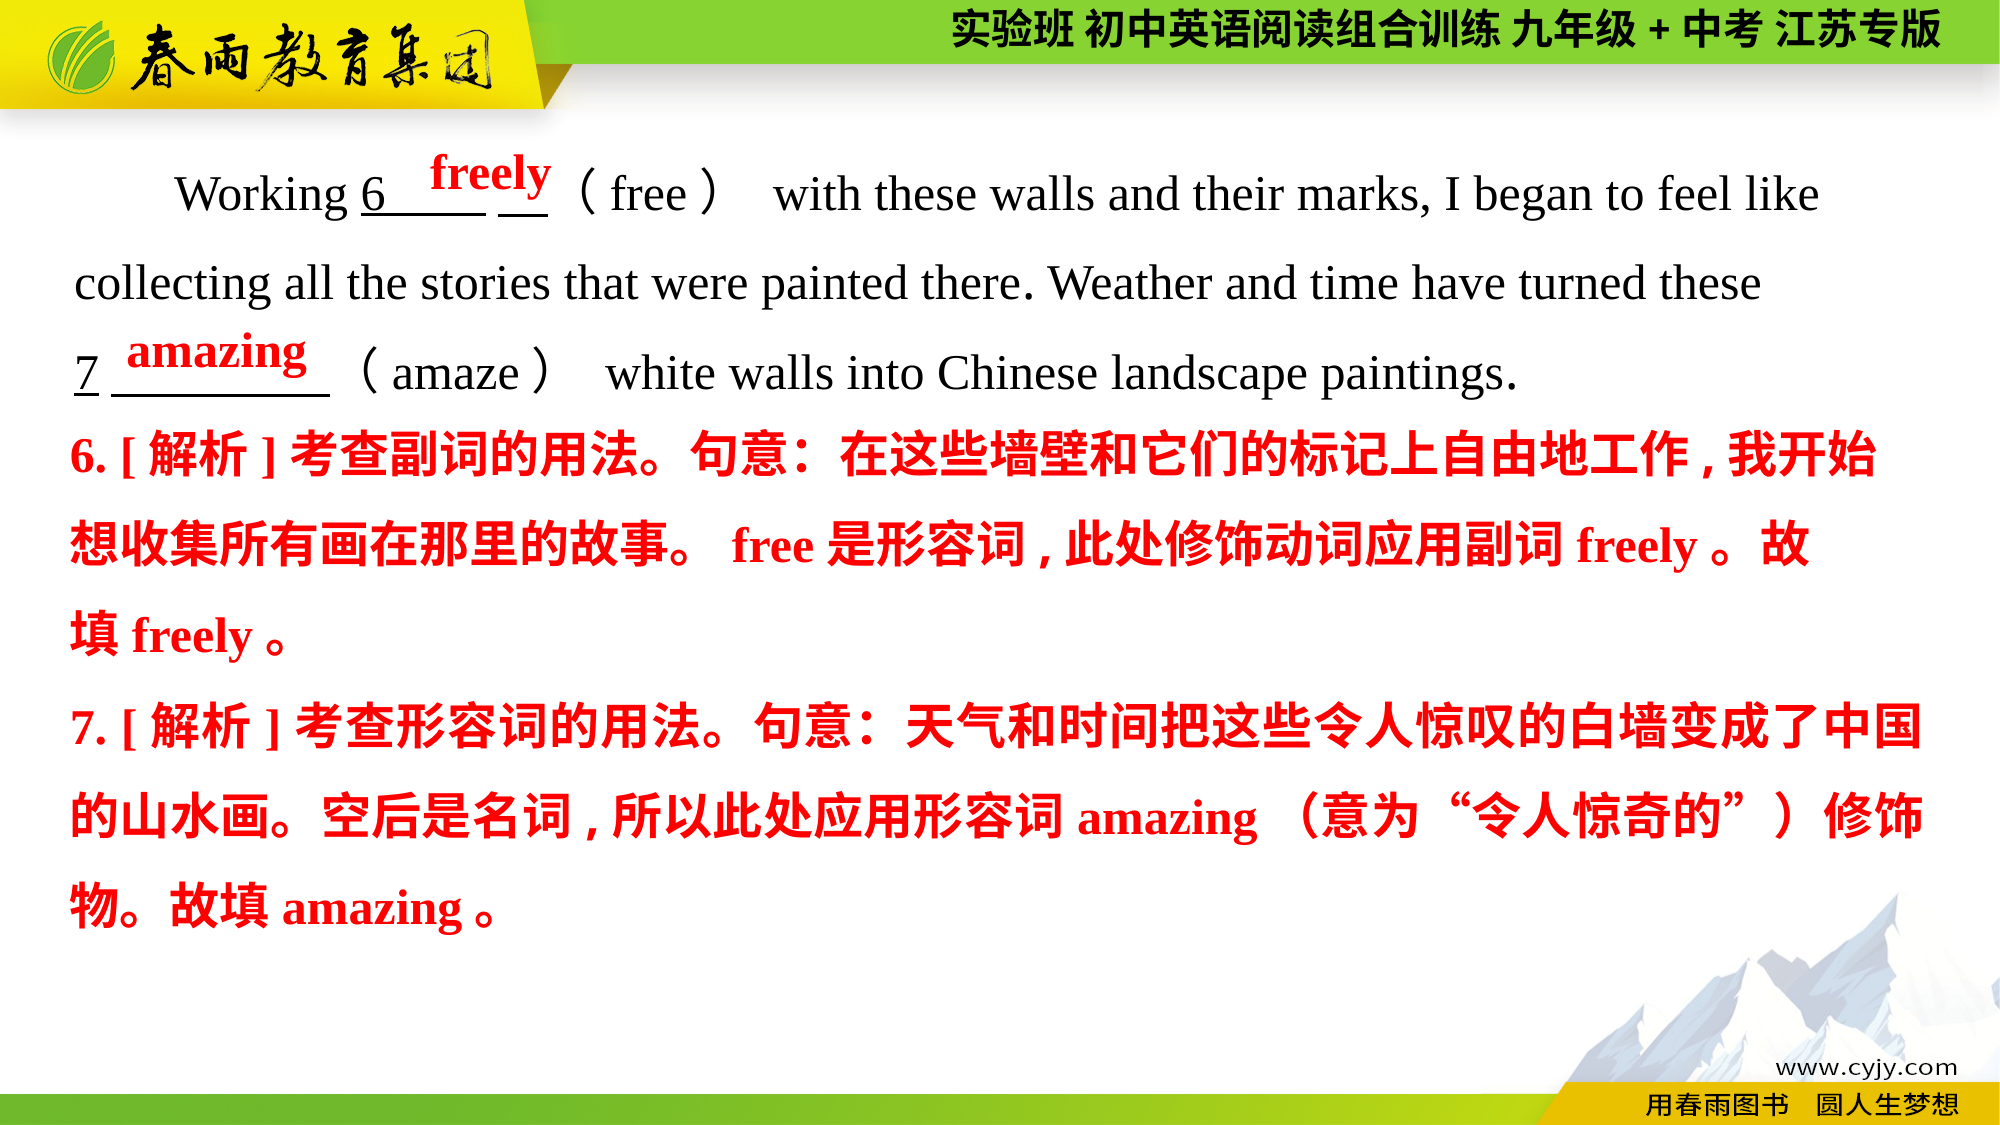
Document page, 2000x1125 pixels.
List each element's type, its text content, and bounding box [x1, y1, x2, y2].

text_box 7. [解析]考查形容词的用法。句意：天气和时间把这些令人惊叹的白墙变成了中国的山水画。空后是名词,所以此处应用形容词amazing（意为“令人惊奇的”）修饰物。故填amazing。 [54, 656, 1939, 942]
picture [0, 0, 2000, 1125]
text_box freely [415, 131, 567, 207]
list Working 6 （free） with these walls and their marks, I began to feel like collecting all the stories that were painted there. Weather and time have turned these 7 （amaze） white walls into Chinese landscape paintings. [59, 122, 1944, 411]
text_box 6. [解析]考查副词的用法。句意：在这些墙壁和它们的标记上自由地工作,我开始想收集所有画在那里的故事。free是形容词,此处修饰动词应用副词freely。故 填freely。 [54, 385, 1939, 656]
text_box amazing [111, 310, 323, 385]
